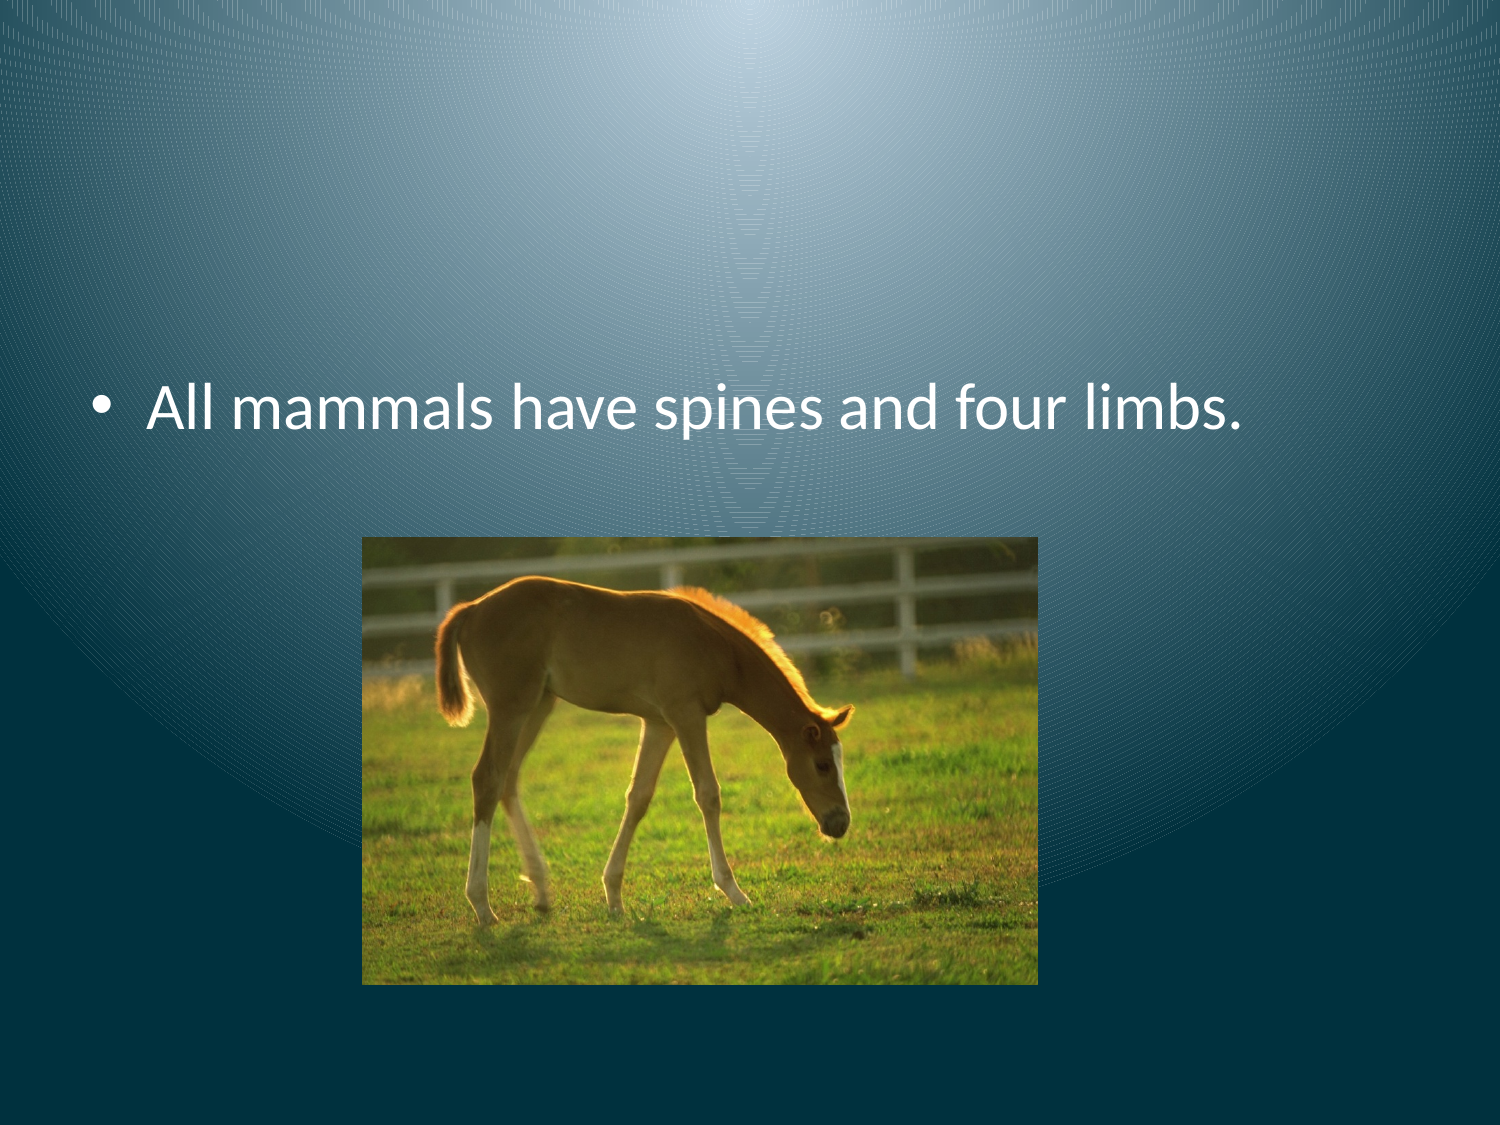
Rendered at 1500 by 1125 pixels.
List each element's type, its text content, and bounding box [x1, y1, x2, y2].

list All mammals have spines and four limbs. [75, 262, 1425, 1005]
picture [362, 537, 1038, 984]
